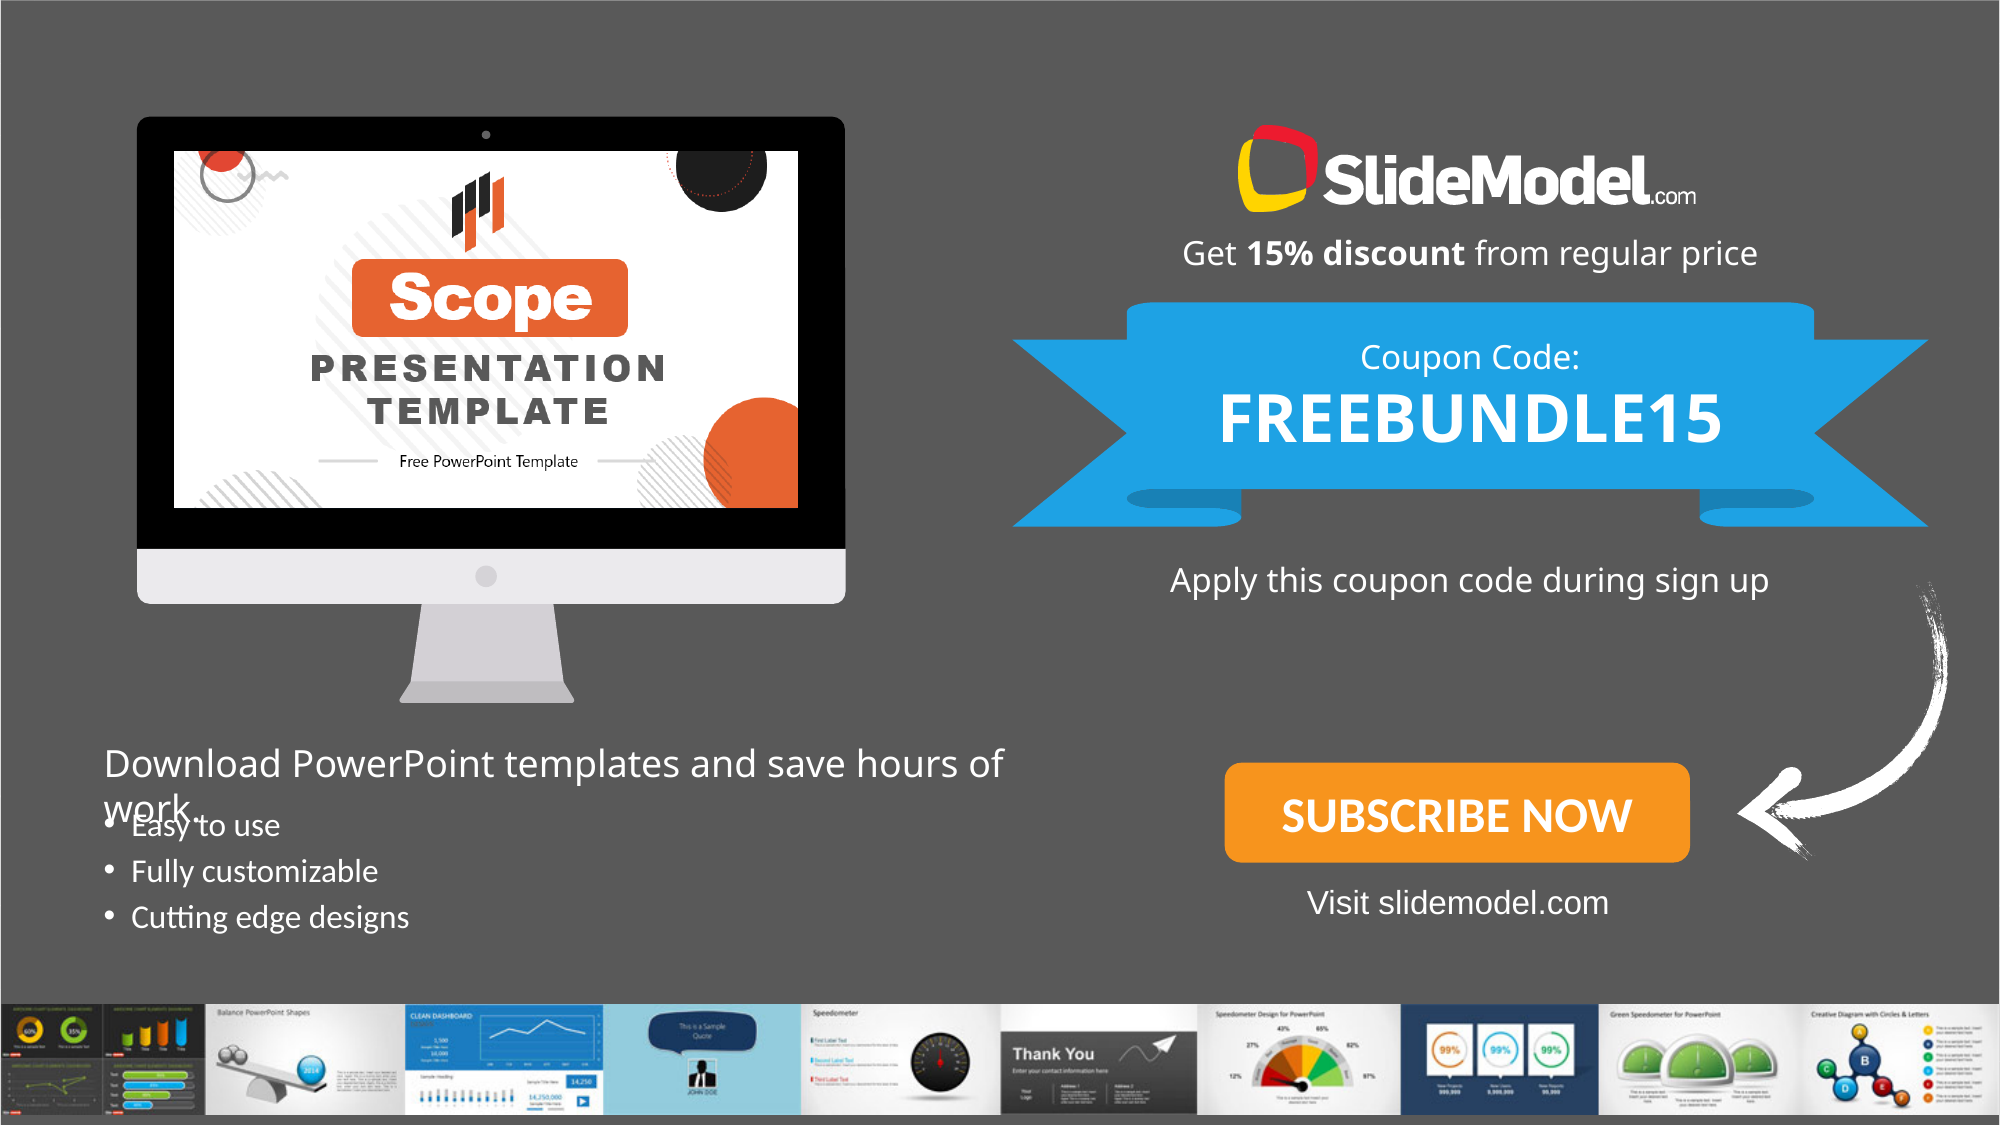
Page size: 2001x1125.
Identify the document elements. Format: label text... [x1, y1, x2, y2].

text_box Visit slidemodel.com [1248, 874, 1670, 928]
text_box [1736, 594, 1949, 861]
picture [0, 1003, 2000, 1116]
text_box SUBSCRIBE NOW [1222, 760, 1693, 865]
text_box [1928, 587, 1937, 601]
text_box Easy to use Fully customizable Cutting edge designs [88, 838, 863, 943]
text_box [1010, 300, 1931, 529]
text_box Coupon Code: FREEBUNDLE15 [1173, 328, 1768, 464]
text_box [136, 116, 846, 704]
text_box Get 15% discount from regular price [1058, 225, 1883, 280]
text_box Download PowerPoint templates and save hours of work. [88, 732, 1059, 838]
text_box [0, 0, 2000, 1003]
picture [1237, 125, 1696, 213]
text_box Apply this coupon code during sign up [1129, 551, 1811, 607]
picture [173, 151, 798, 508]
